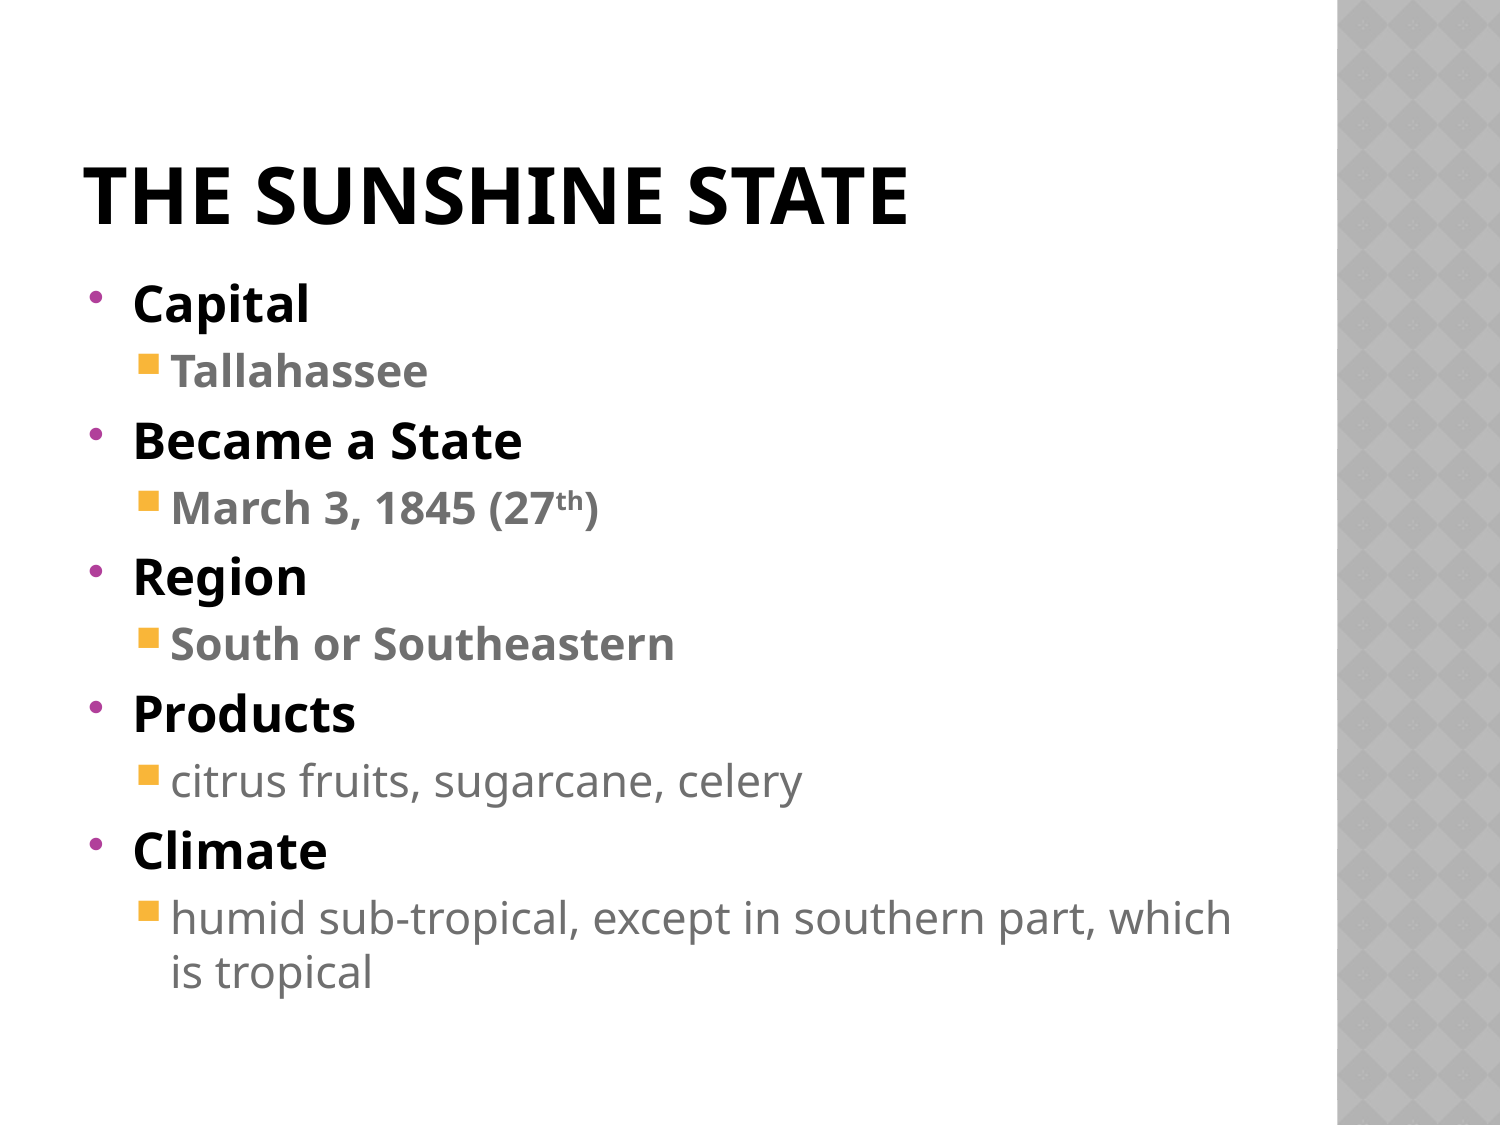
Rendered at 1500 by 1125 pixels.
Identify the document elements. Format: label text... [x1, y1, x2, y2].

title The sunshine state [75, 52, 1263, 240]
list Capital Tallahassee Became a State March 3, 1845 (27th) Region South or Southeastern Products citrus fruits, sugarcane, celery Climate humid sub-tropical, except in southern part, which is tropical [75, 264, 1263, 1059]
